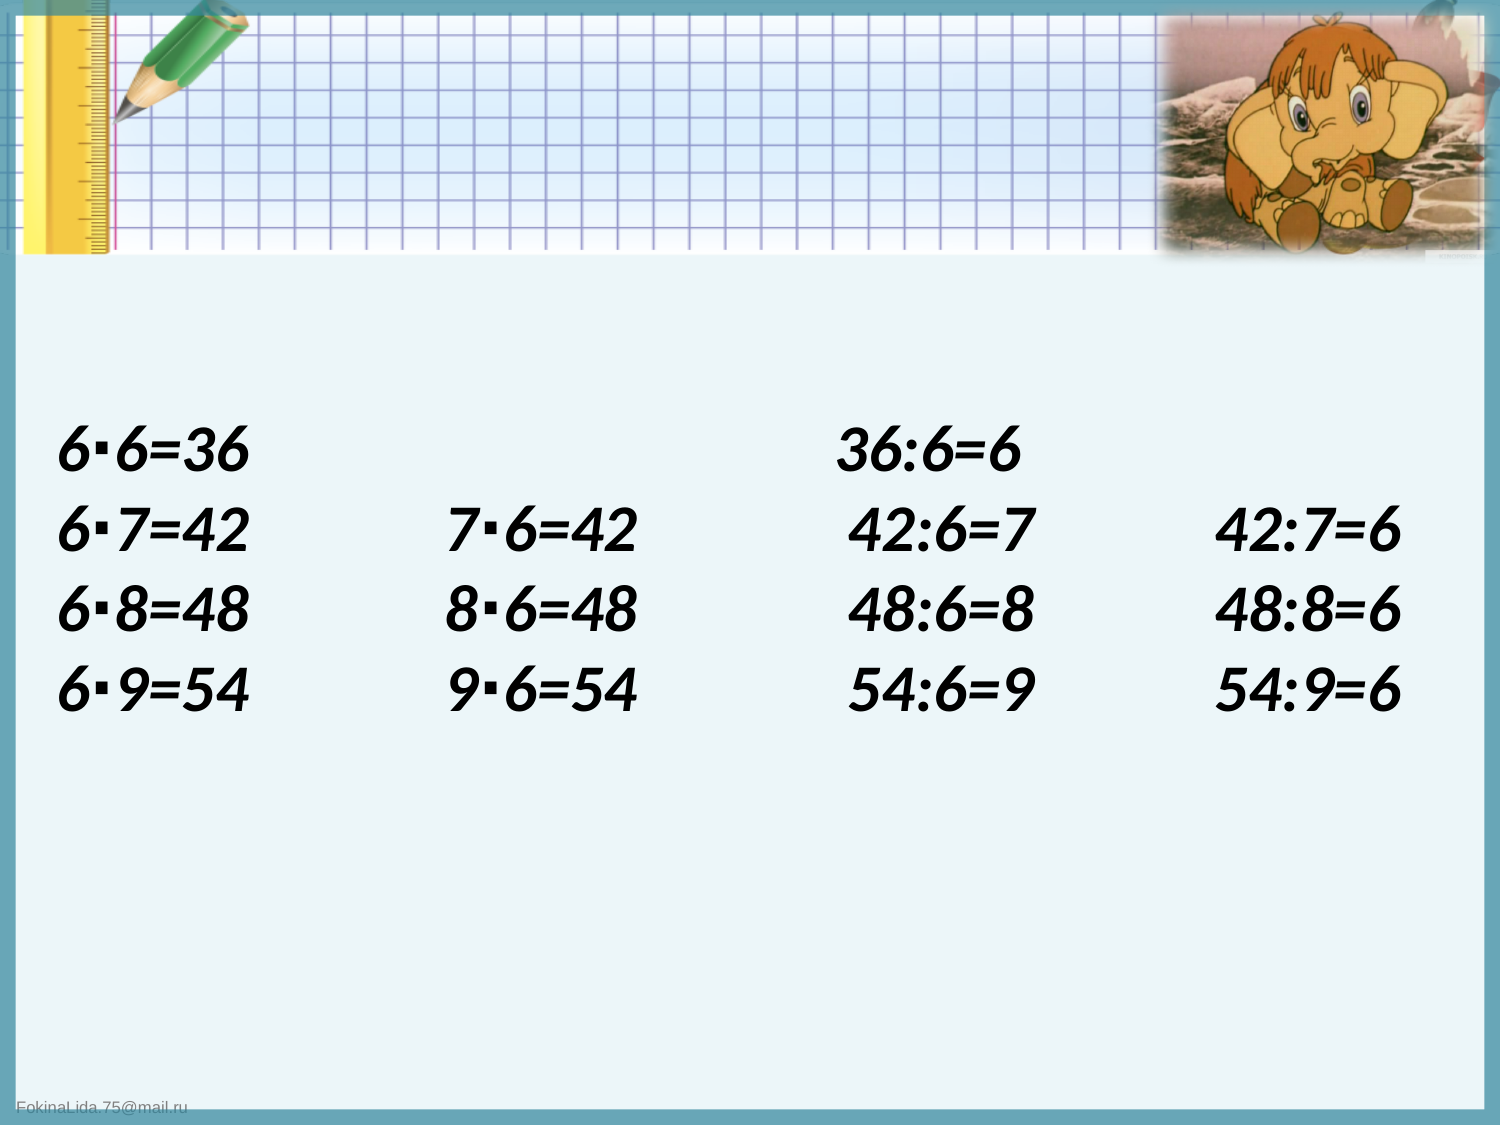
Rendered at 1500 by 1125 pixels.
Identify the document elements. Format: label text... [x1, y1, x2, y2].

picture [16, 0, 1500, 268]
text_box 6∙6=36 36:6=6 6∙7=42 7∙6=42 42:6=7 42:7=6 6∙8=48 8∙6=48 48:6=8 48:8=6 6∙9=54 9∙6=54 54:6=9 54:9=6 [41, 397, 1471, 857]
